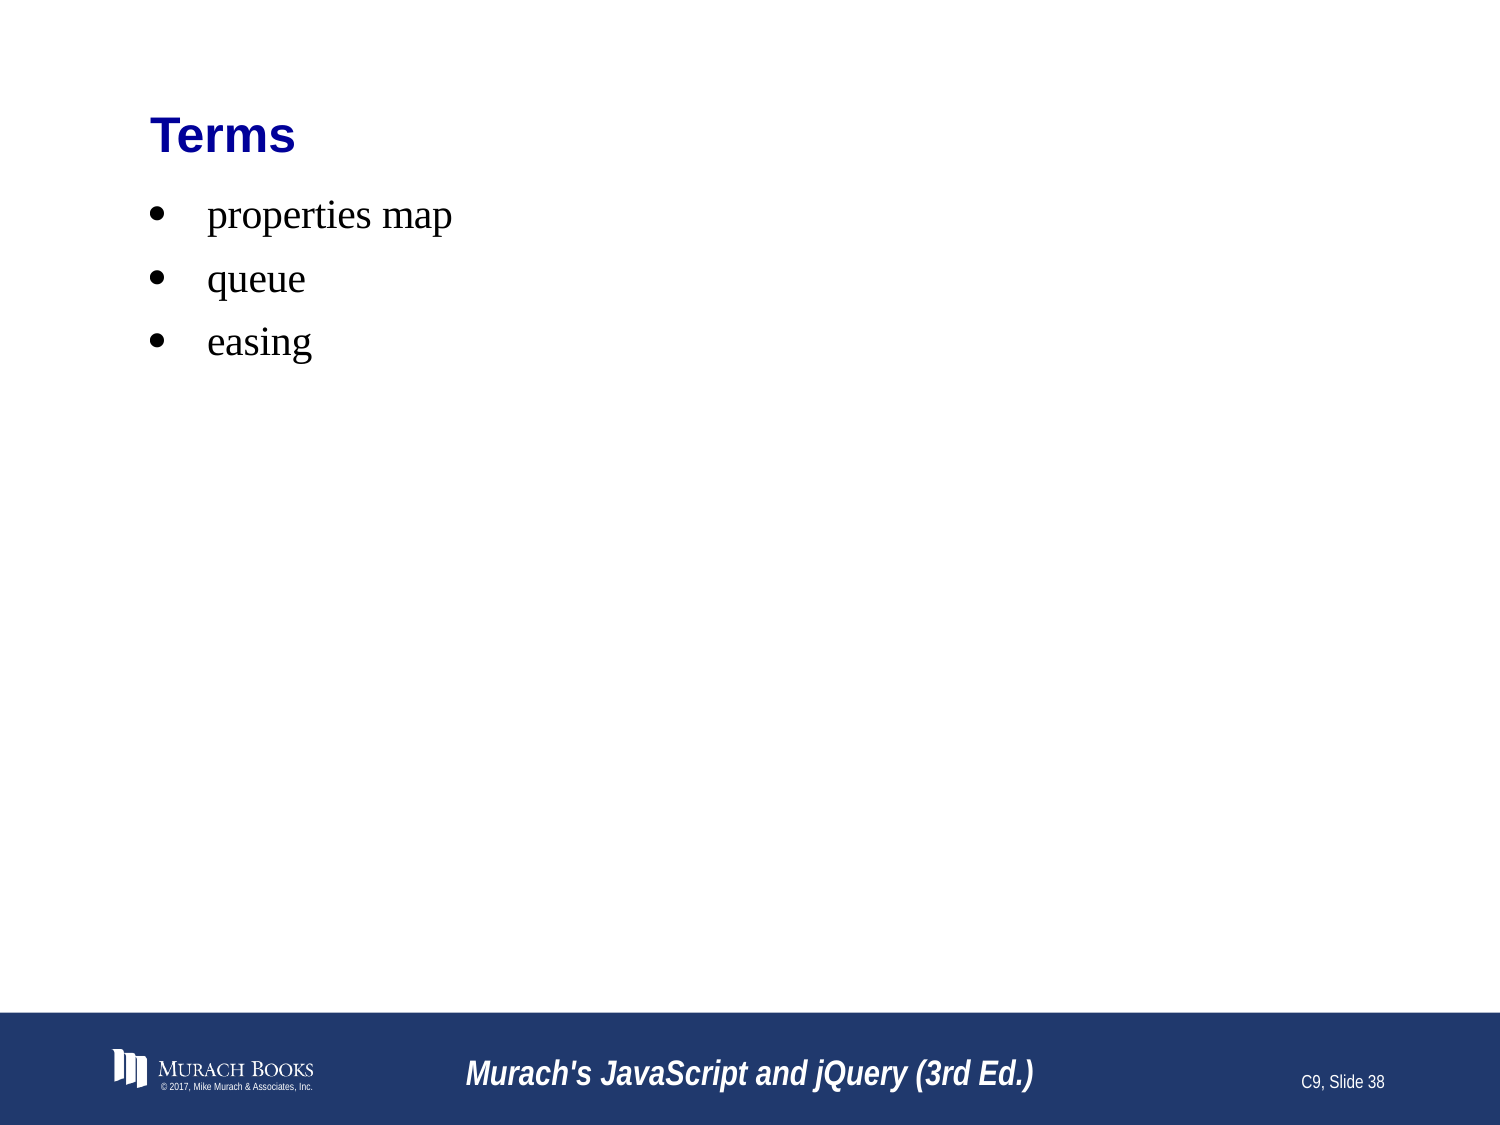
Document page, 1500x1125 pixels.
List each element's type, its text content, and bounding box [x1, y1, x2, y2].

slide_number C9, Slide 38 [1087, 1025, 1400, 1100]
title Terms [150, 102, 1350, 164]
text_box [149, 187, 1348, 378]
slide_number Murach's JavaScript and jQuery (3rd Ed.) [463, 1025, 1050, 1100]
footer © 2017, Mike Murach & Associates, Inc. [12, 1025, 463, 1100]
